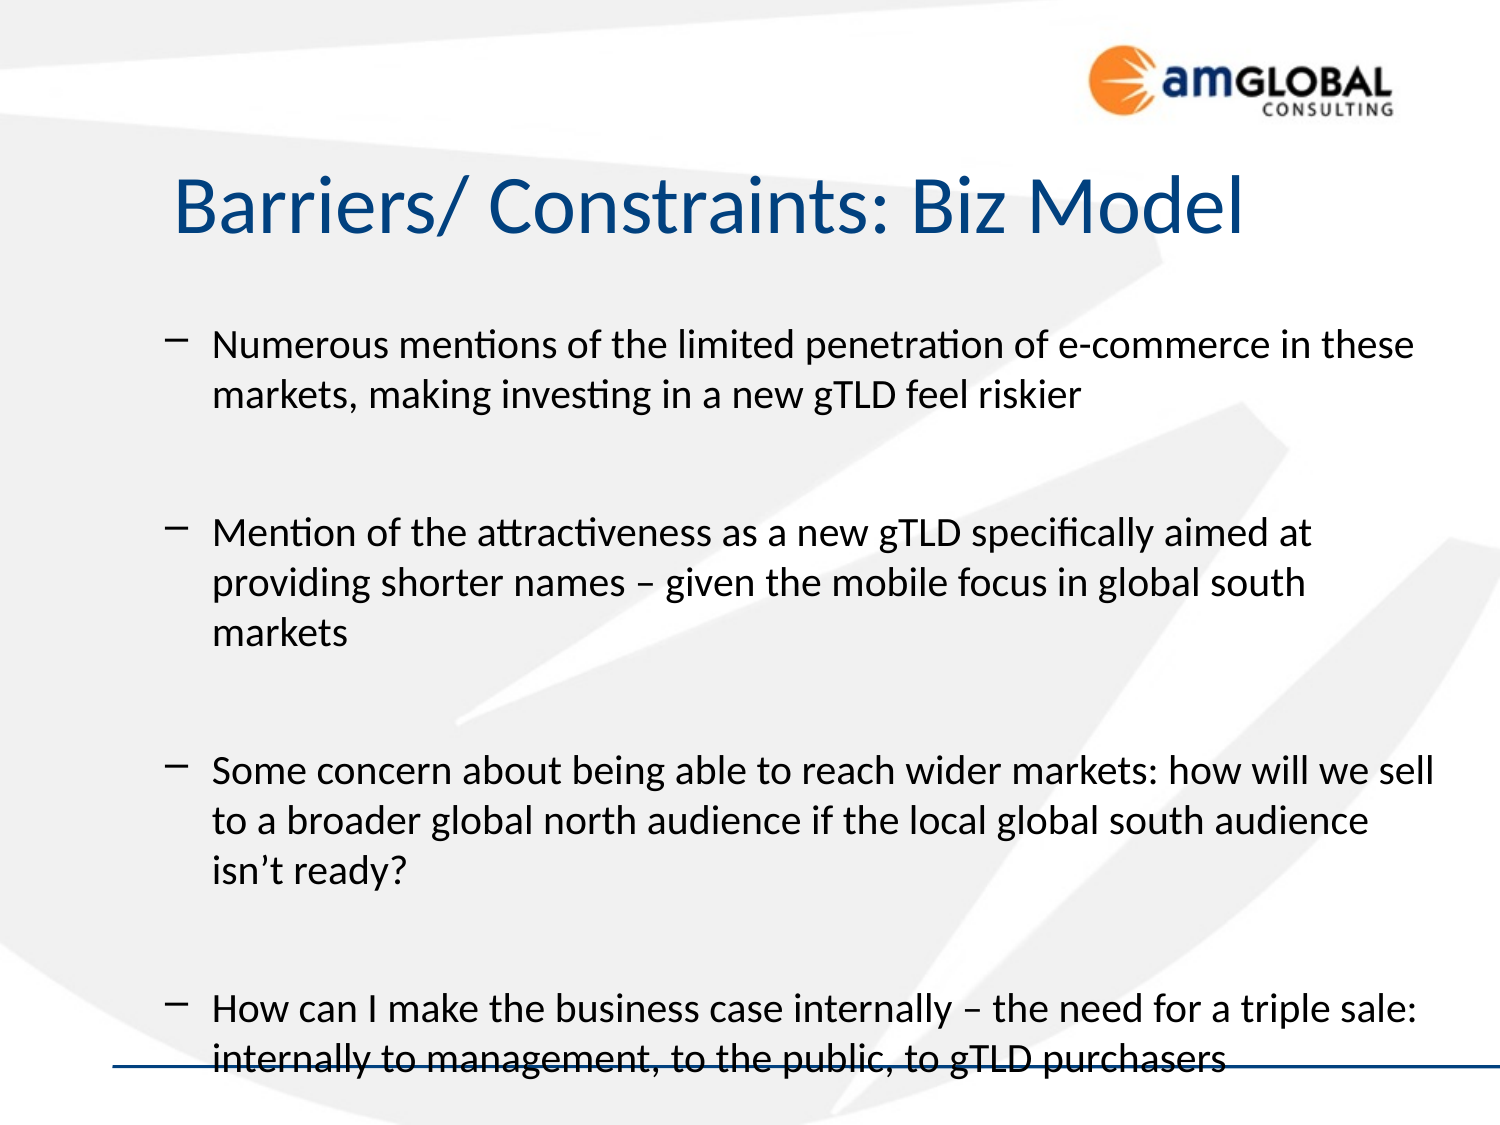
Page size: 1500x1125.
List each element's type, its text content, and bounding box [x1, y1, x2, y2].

picture [0, 0, 1500, 1125]
title Barriers/ Constraints: Biz Model [158, 106, 1500, 295]
list Numerous mentions of the limited penetration of e-commerce in these markets, making investing in a new gTLD feel riskier Mention of the attractiveness as a new gTLD specifically aimed at providing shorter names – given the mobile focus in global south markets Some concern about being able to reach wider markets: how will we sell to a broader global north audience if the local global south audience isn’t ready? How can I make the business case internally – the need for a triple sale: internally to management, to the public, to gTLD purchasers [75, 308, 1455, 1107]
